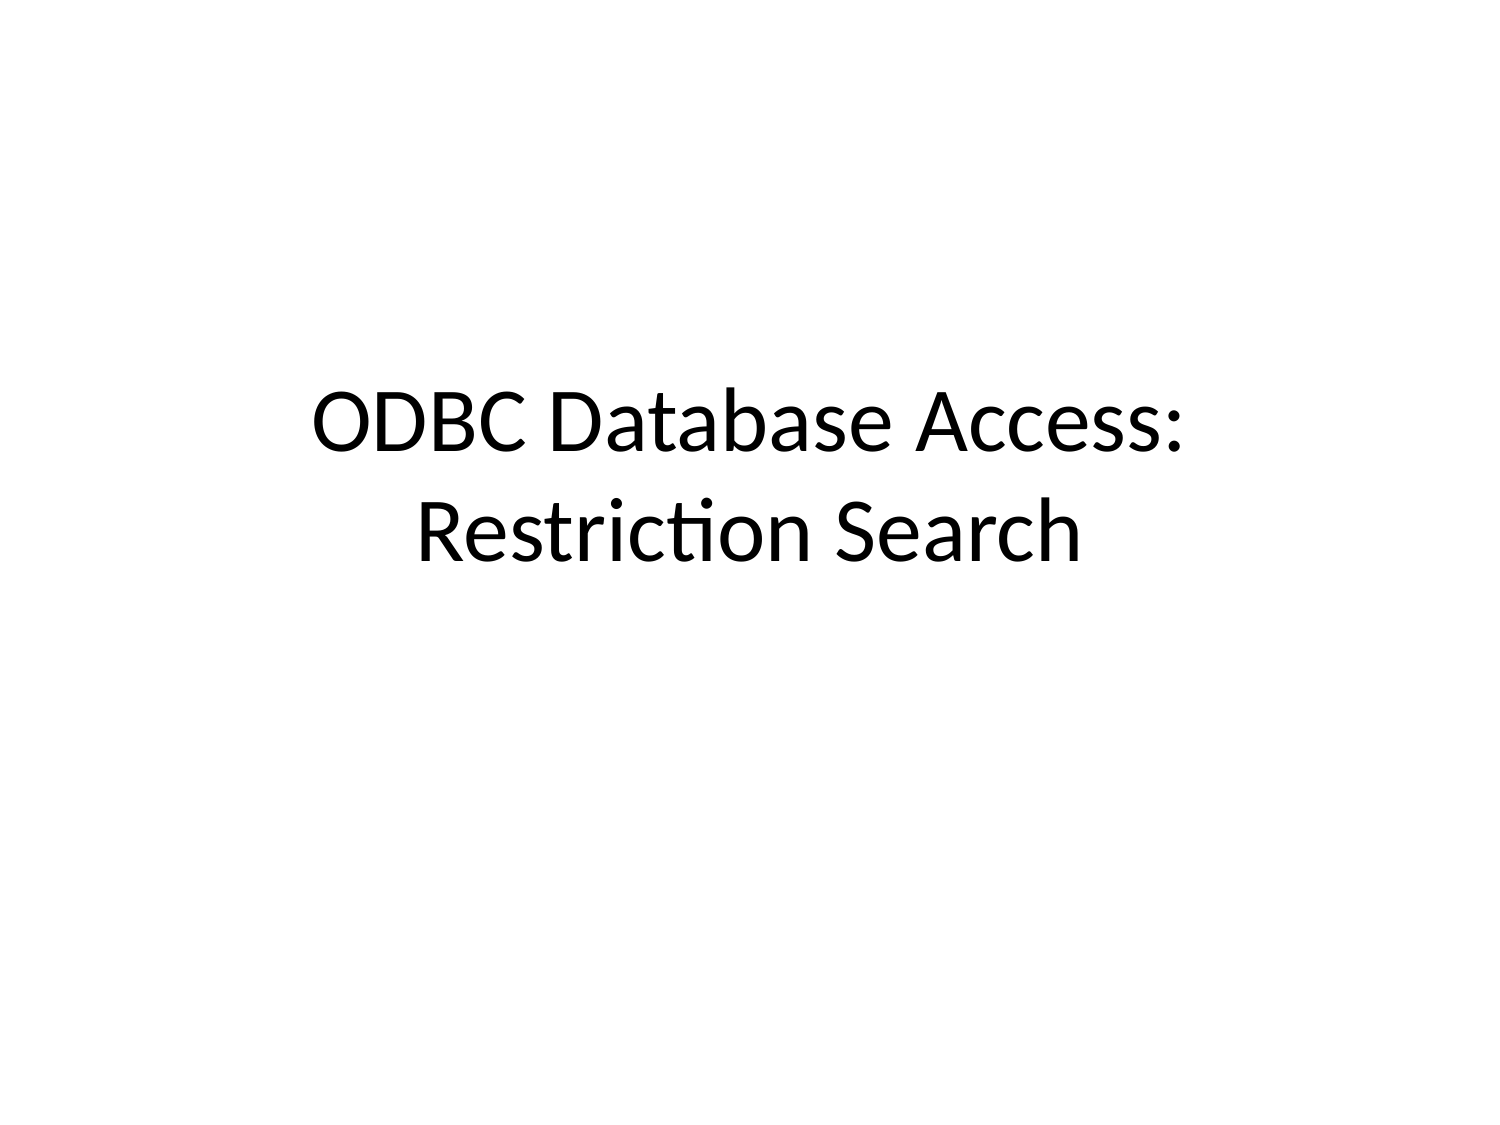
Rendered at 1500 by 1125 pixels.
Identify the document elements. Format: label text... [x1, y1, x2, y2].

title ODBC Database Access: Restriction Search [112, 349, 1388, 591]
